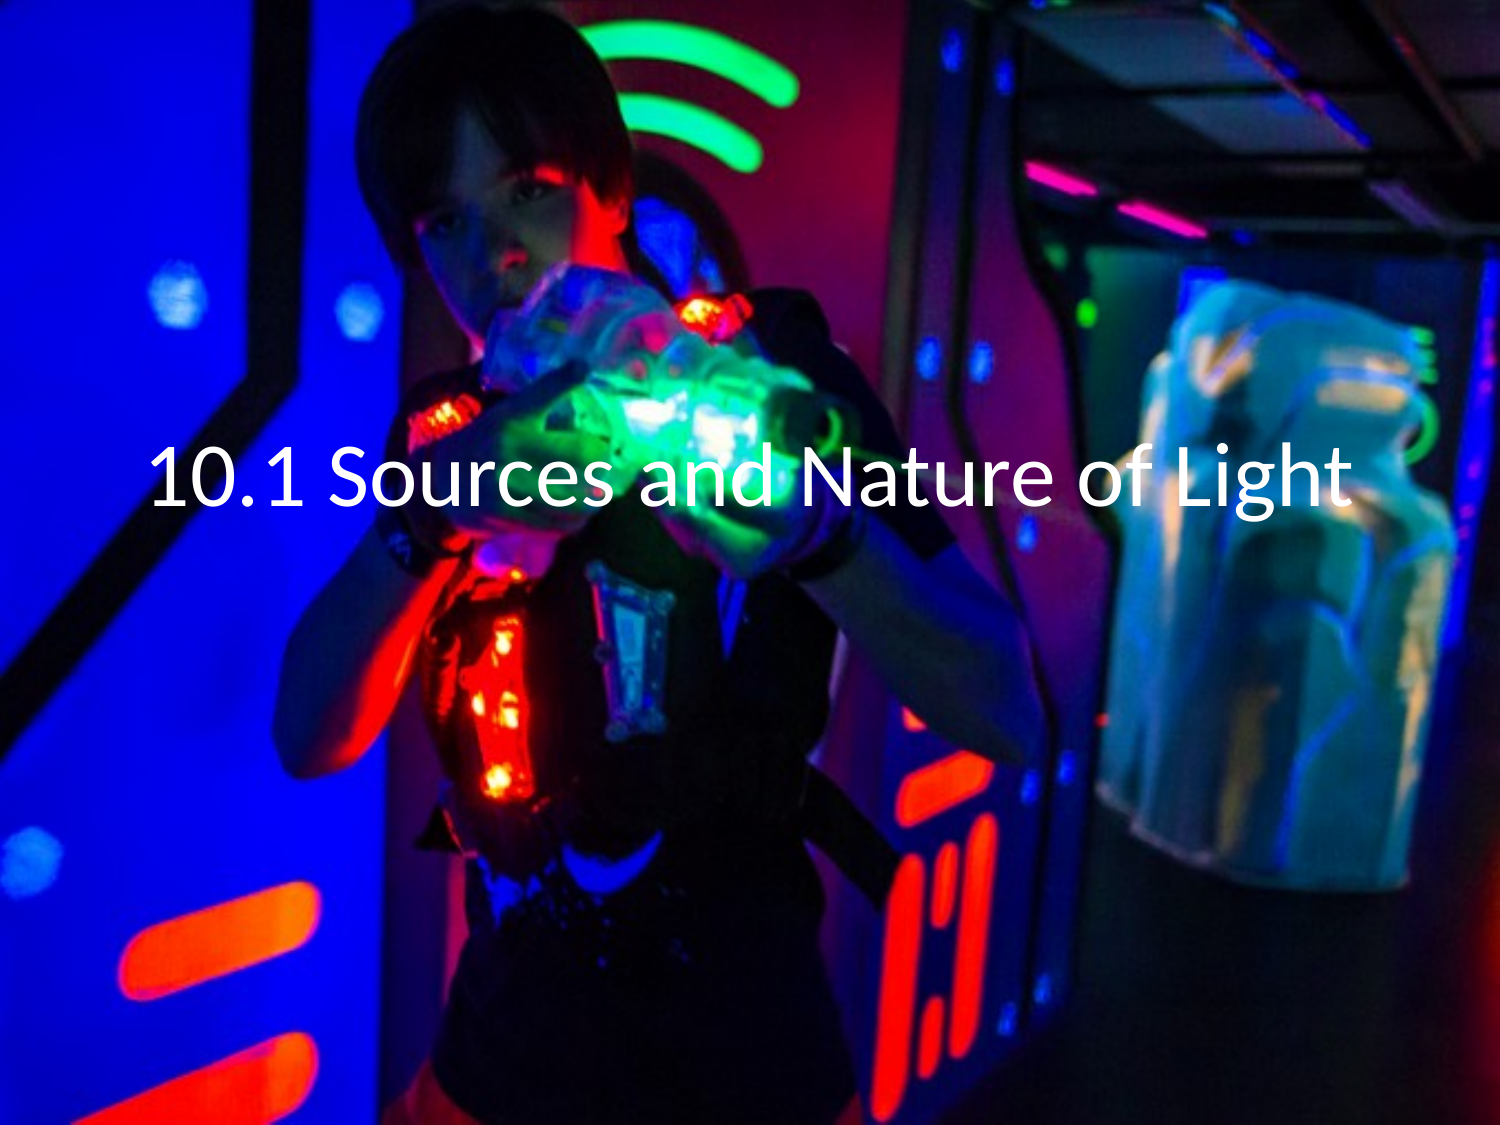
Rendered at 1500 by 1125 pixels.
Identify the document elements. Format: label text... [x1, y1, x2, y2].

title 10.1 Sources and Nature of Light [112, 349, 1388, 591]
picture [0, 0, 1500, 1125]
